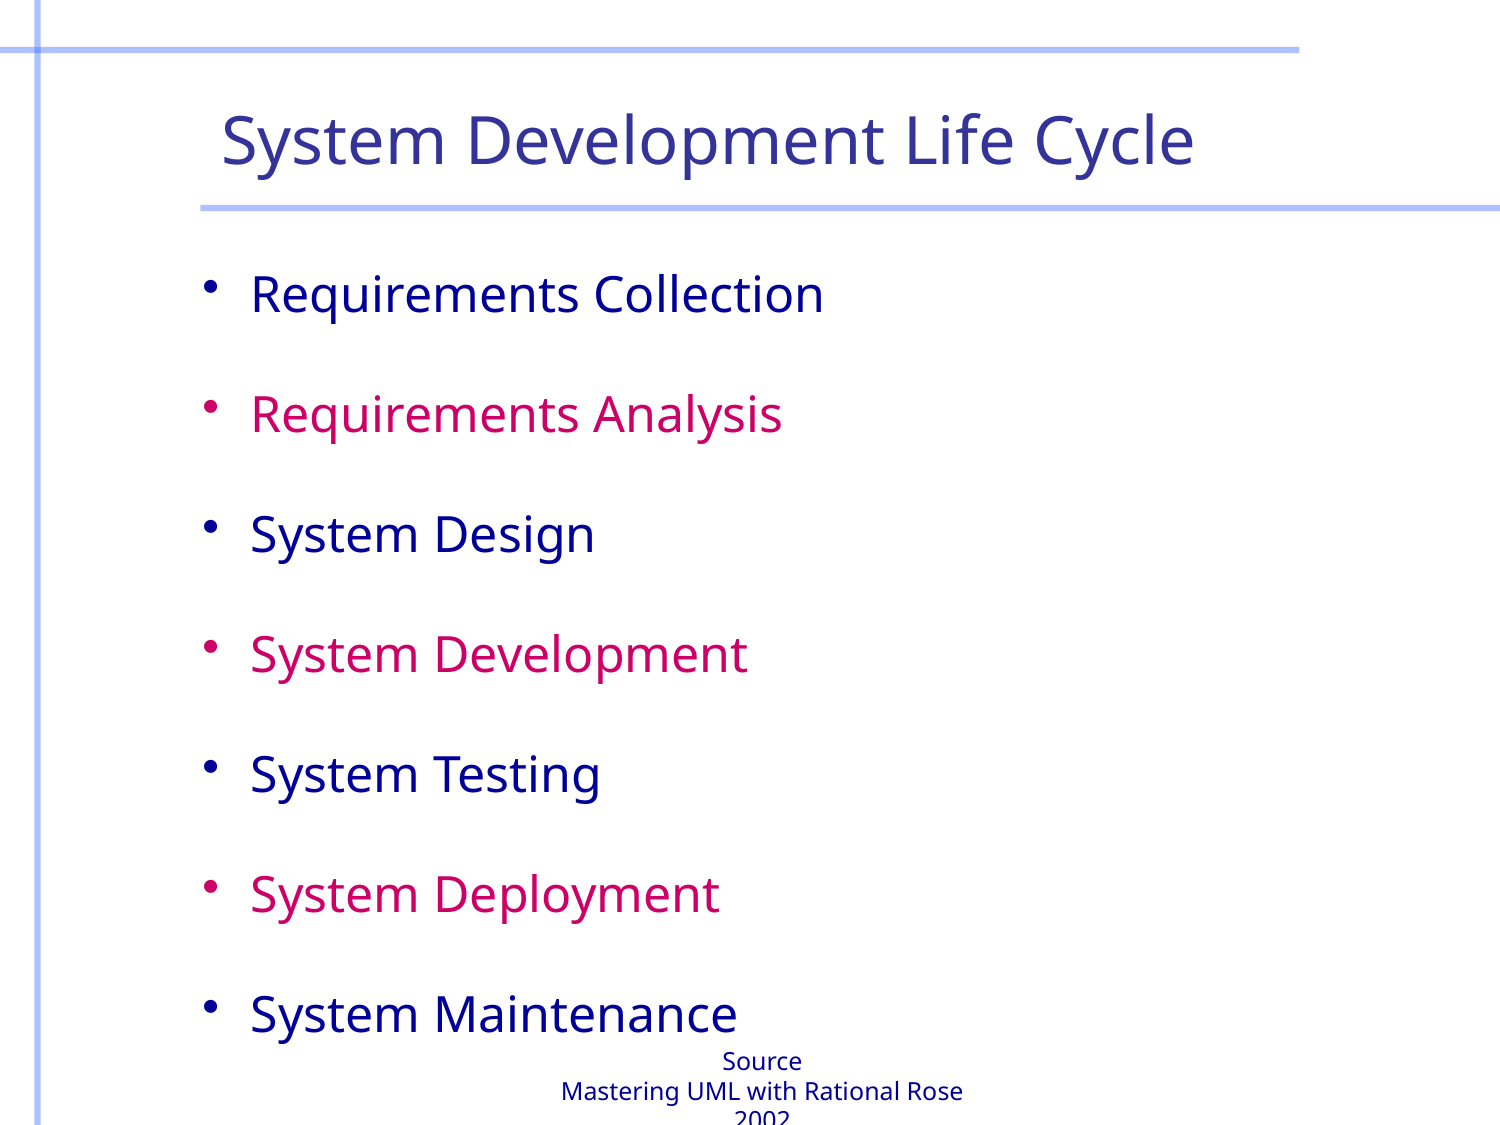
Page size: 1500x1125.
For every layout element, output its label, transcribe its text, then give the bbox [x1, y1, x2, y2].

footer Source Mastering UML with Rational Rose 2002 [524, 1051, 1001, 1103]
text_box Requirements Collection Requirements Analysis System Design System Development System Testing System Deployment System Maintenance [187, 255, 1436, 1051]
text_box System Development Life Cycle [206, 90, 1436, 185]
